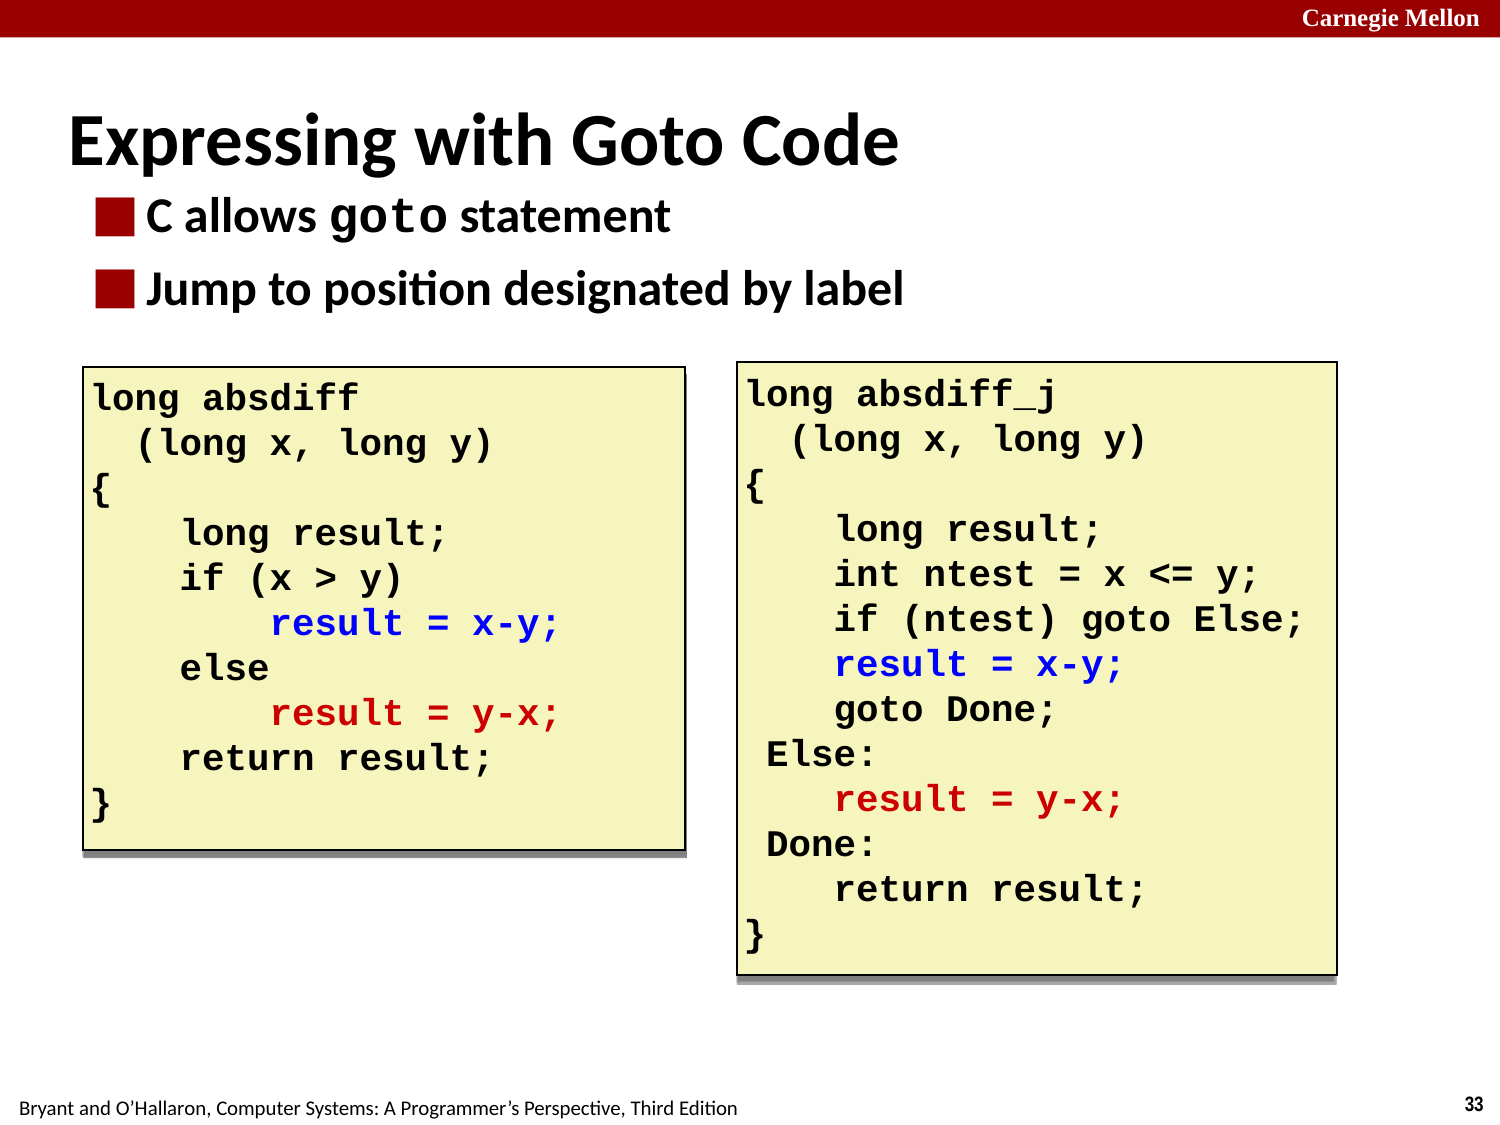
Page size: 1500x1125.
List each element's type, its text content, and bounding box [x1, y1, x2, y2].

title Expressing with Goto Code [62, 41, 1438, 230]
text_box long absdiff_j (long x, long y) { long result; int ntest = x <= y; if (ntest) goto Else; result = x-y; goto Done; Else: result = y-x; Done: return result; } [737, 362, 1338, 975]
text_box long absdiff (long x, long y) { long result; if (x > y) result = x-y; else result = y-x; return result; } [83, 366, 686, 850]
list C allows goto statement Jump to position designated by label [75, 174, 1413, 346]
